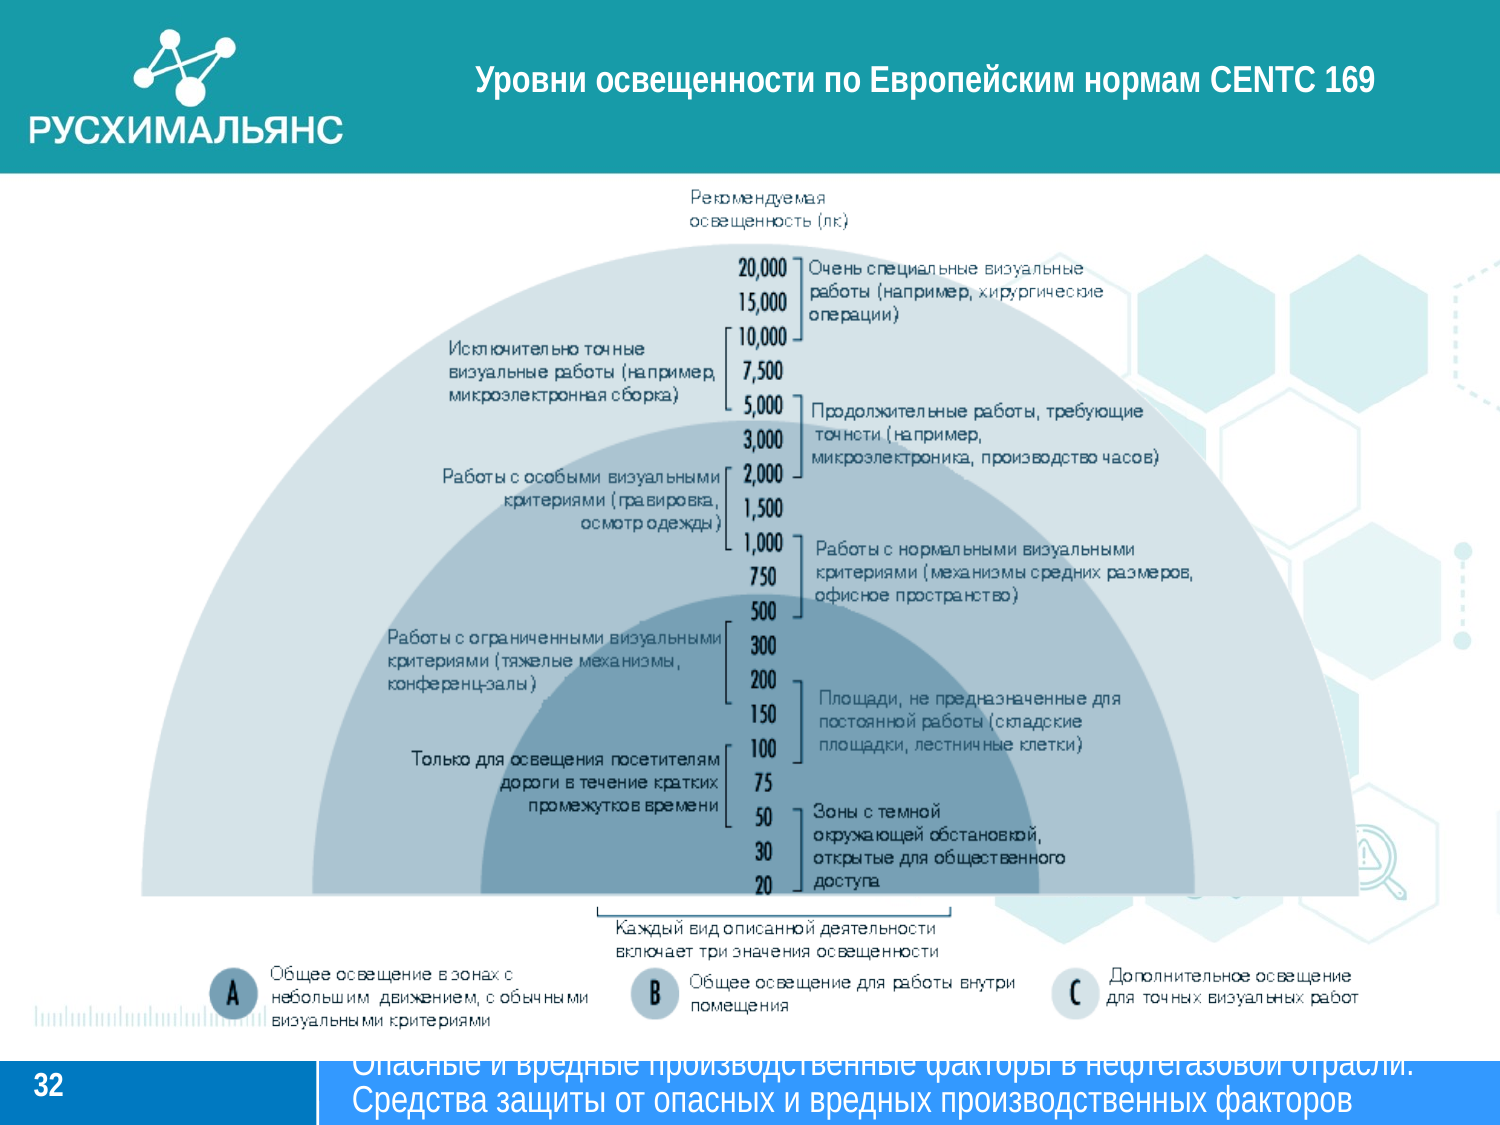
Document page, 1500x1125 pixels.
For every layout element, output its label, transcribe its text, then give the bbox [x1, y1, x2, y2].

slide_number 31 [33, 1068, 278, 1122]
picture [0, 0, 1500, 1061]
footer Опасные и вредные производственные факторы в нефтегазовой отрасли. Средства защиты от опасных и вредных производственных факторов [351, 1067, 1500, 1122]
